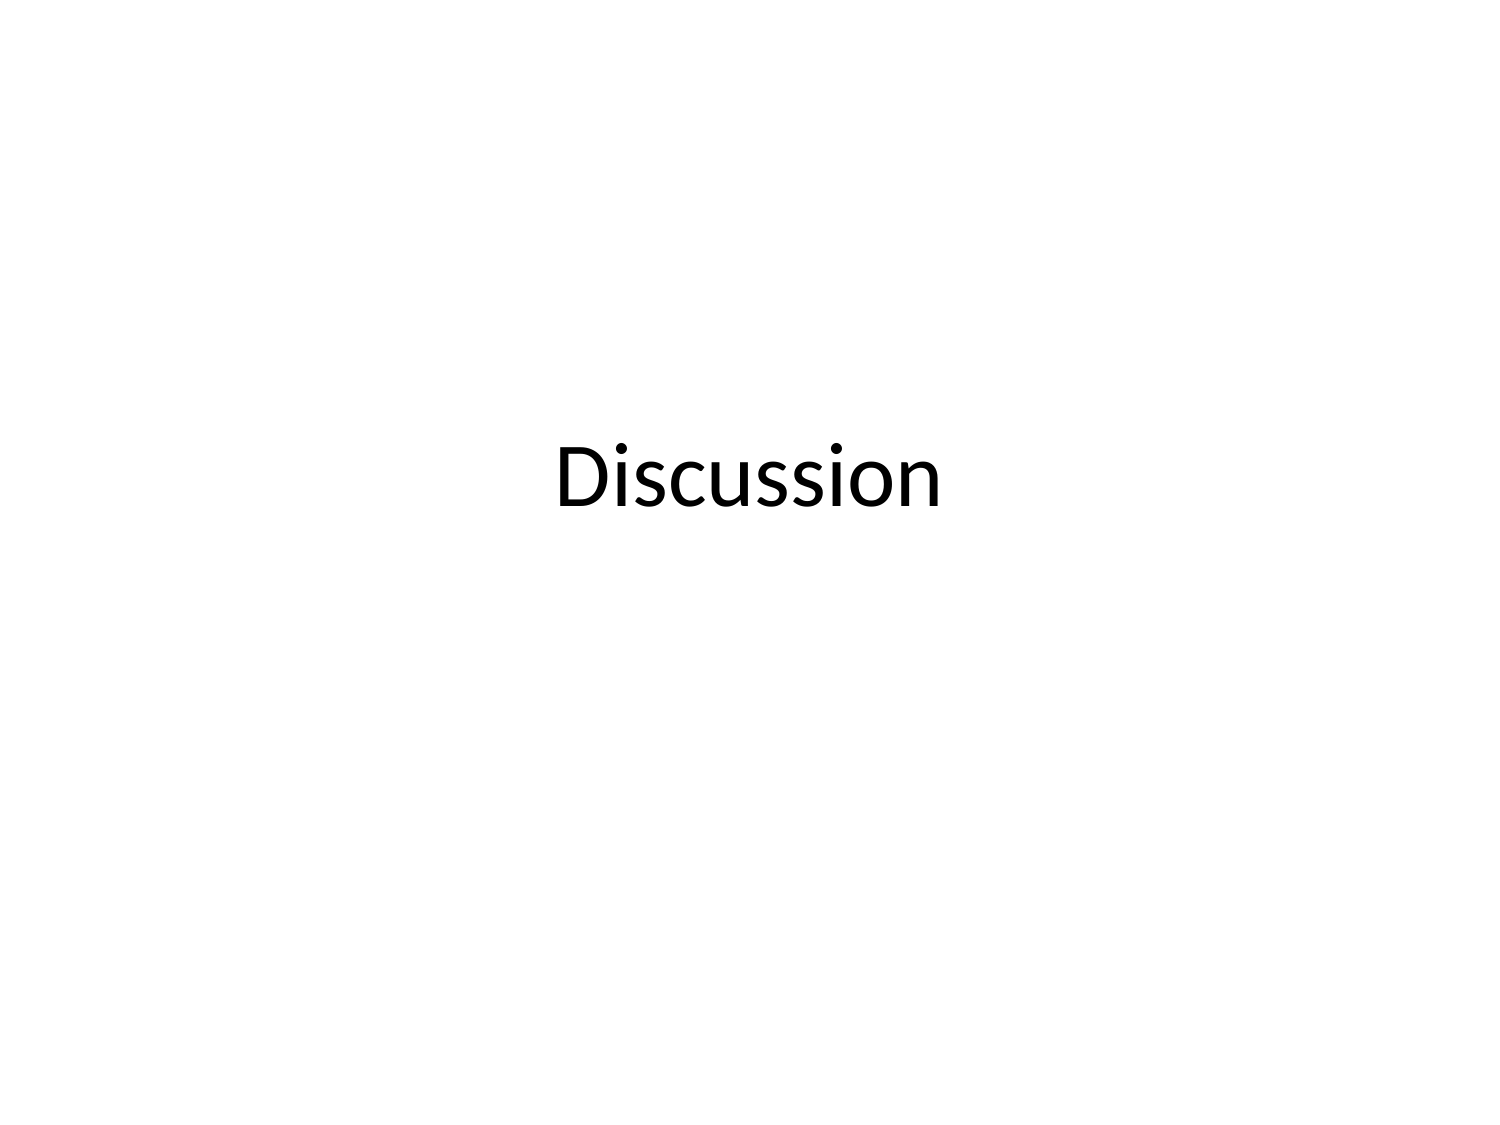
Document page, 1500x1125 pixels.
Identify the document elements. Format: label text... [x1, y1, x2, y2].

title Discussion [112, 349, 1388, 591]
